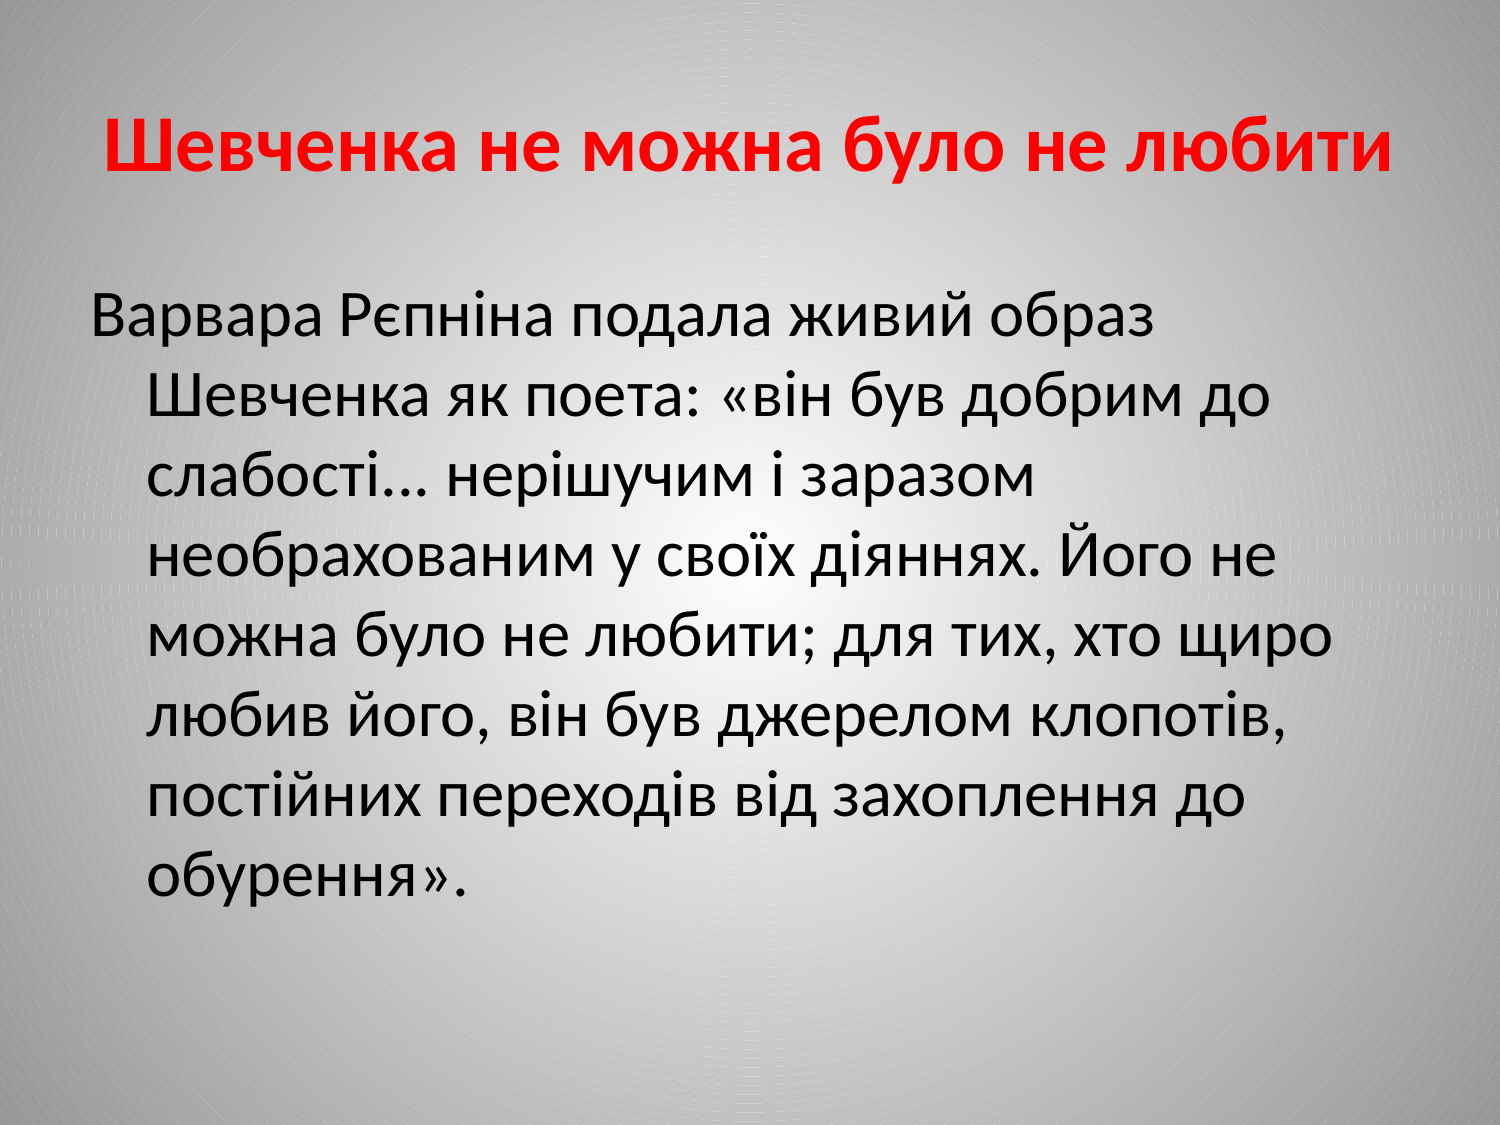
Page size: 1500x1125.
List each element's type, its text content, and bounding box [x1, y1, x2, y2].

list Варвара Рєпніна подала живий образ Шевченка як поета: «він був добрим до слабості... нерішучим і заразом необрахованим у своїх діяннях. Його не можна було не любити; для тих, хто щиро любив його, він був джерелом клопотів, постійних переходів від захоплення до обурення». [75, 262, 1425, 1005]
title Шевченка не можна було не любити [75, 45, 1425, 233]
